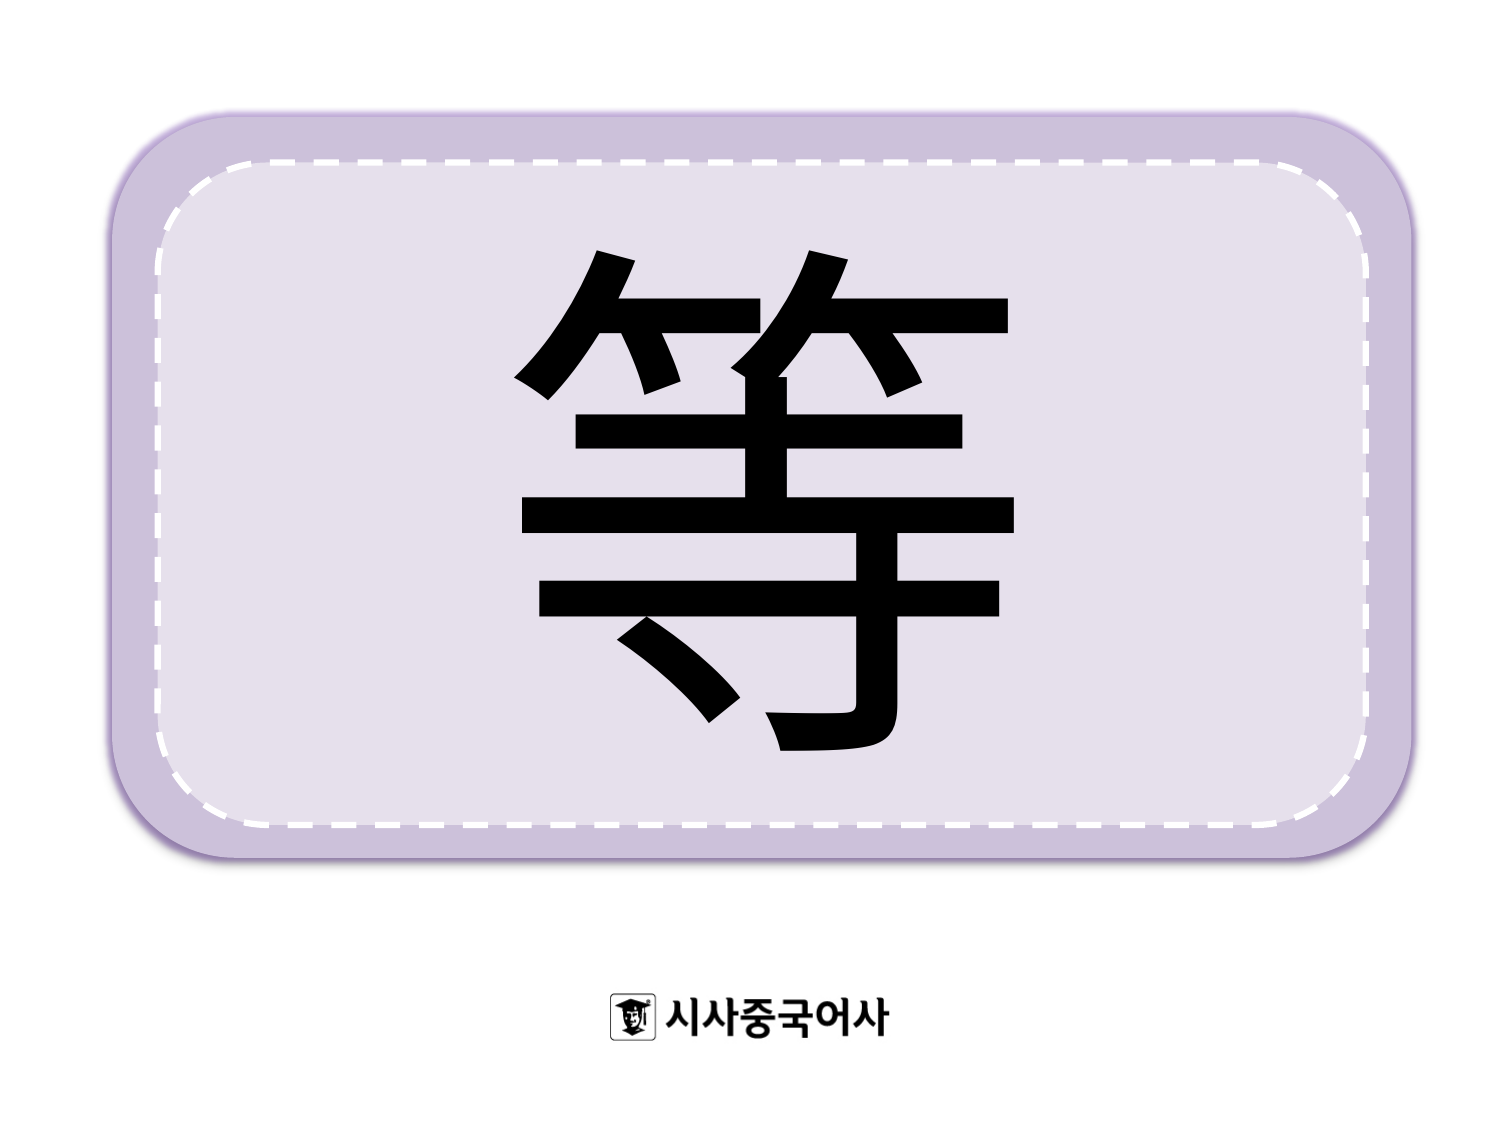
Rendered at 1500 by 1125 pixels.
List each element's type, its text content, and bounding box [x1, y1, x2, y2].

text_box 等 [162, 160, 1371, 824]
picture [602, 987, 898, 1047]
